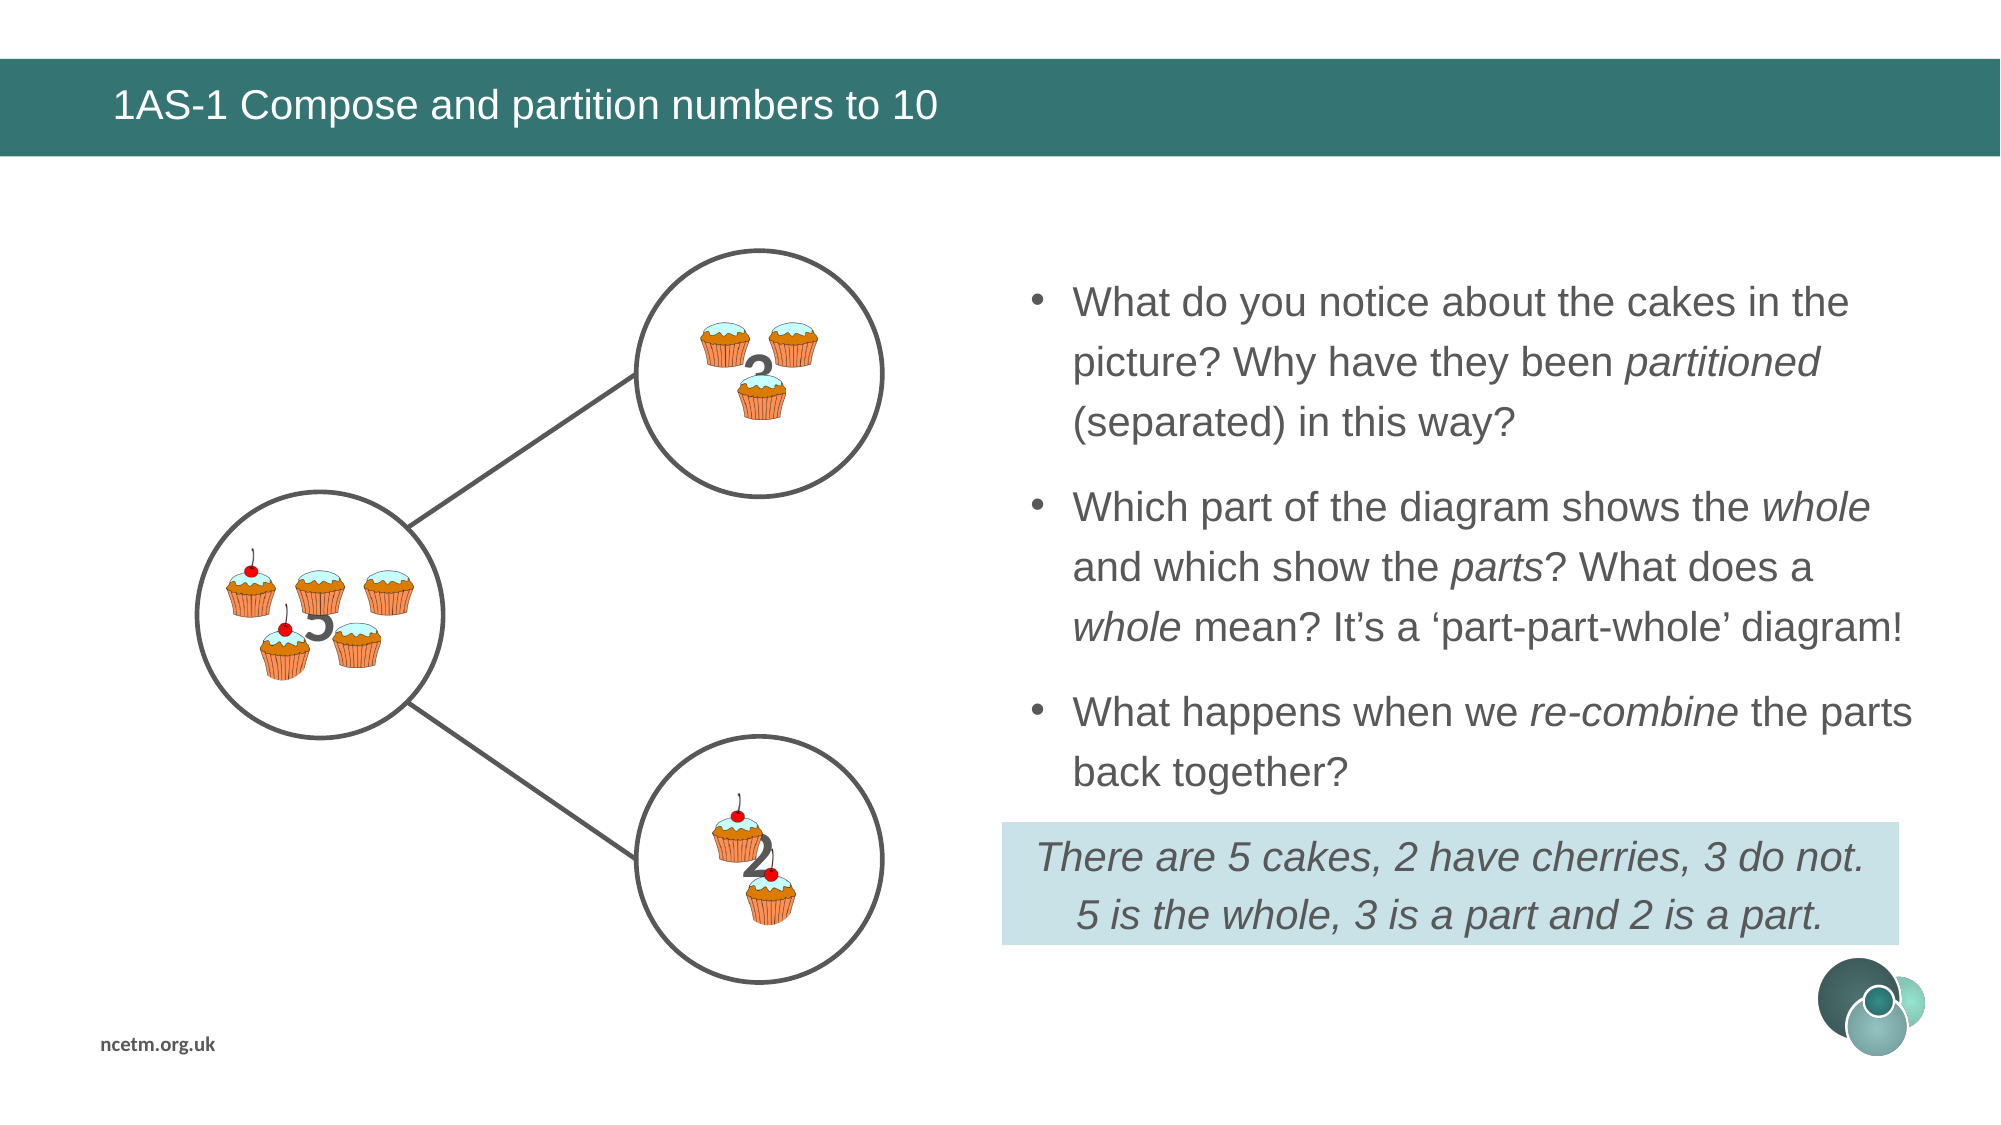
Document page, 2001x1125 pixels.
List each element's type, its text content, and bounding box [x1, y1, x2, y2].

picture [1818, 958, 1925, 1056]
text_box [407, 373, 637, 528]
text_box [314, 570, 415, 668]
text_box What do you notice about the cakes in the picture? Why have they been partitioned (separated) in this way? Which part of the diagram shows the whole and which show the parts? What does a whole mean? It’s a ‘part-part-whole’ diagram! What happens when we re-combine the parts back together? [1015, 257, 1945, 846]
text_box [195, 490, 445, 740]
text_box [226, 548, 314, 681]
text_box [712, 793, 800, 926]
text_box [635, 249, 884, 498]
title 1AS-1 Compose and partition numbers to 10 [97, 76, 1945, 147]
text_box [637, 401, 689, 485]
text_box 5 [314, 566, 352, 570]
text_box There are 5 cakes, 2 have cherries, 3 do not. 5 is the whole, 3 is a part and 2 is a part. [1001, 822, 1900, 946]
text_box [635, 735, 884, 984]
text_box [698, 322, 820, 420]
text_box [407, 701, 637, 860]
